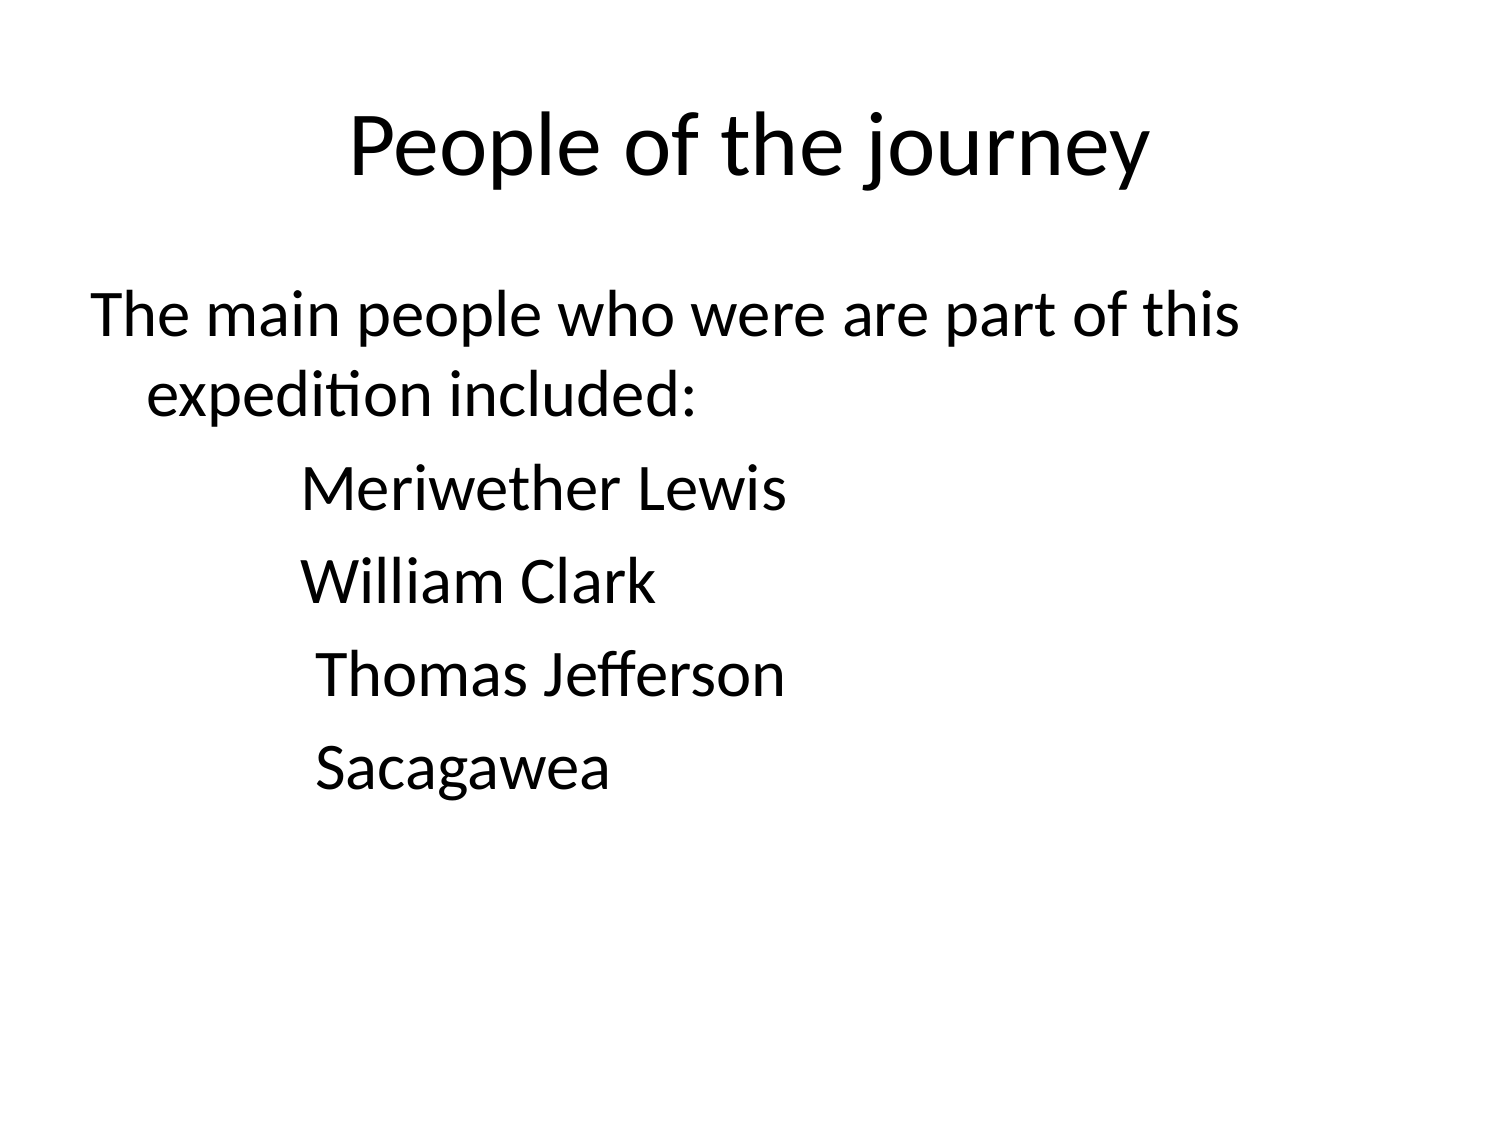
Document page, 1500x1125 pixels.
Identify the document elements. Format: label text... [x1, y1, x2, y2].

title People of the journey [75, 45, 1425, 233]
list The main people who were are part of this expedition included: Meriwether Lewis William Clark Thomas Jefferson Sacagawea [75, 262, 1425, 1005]
